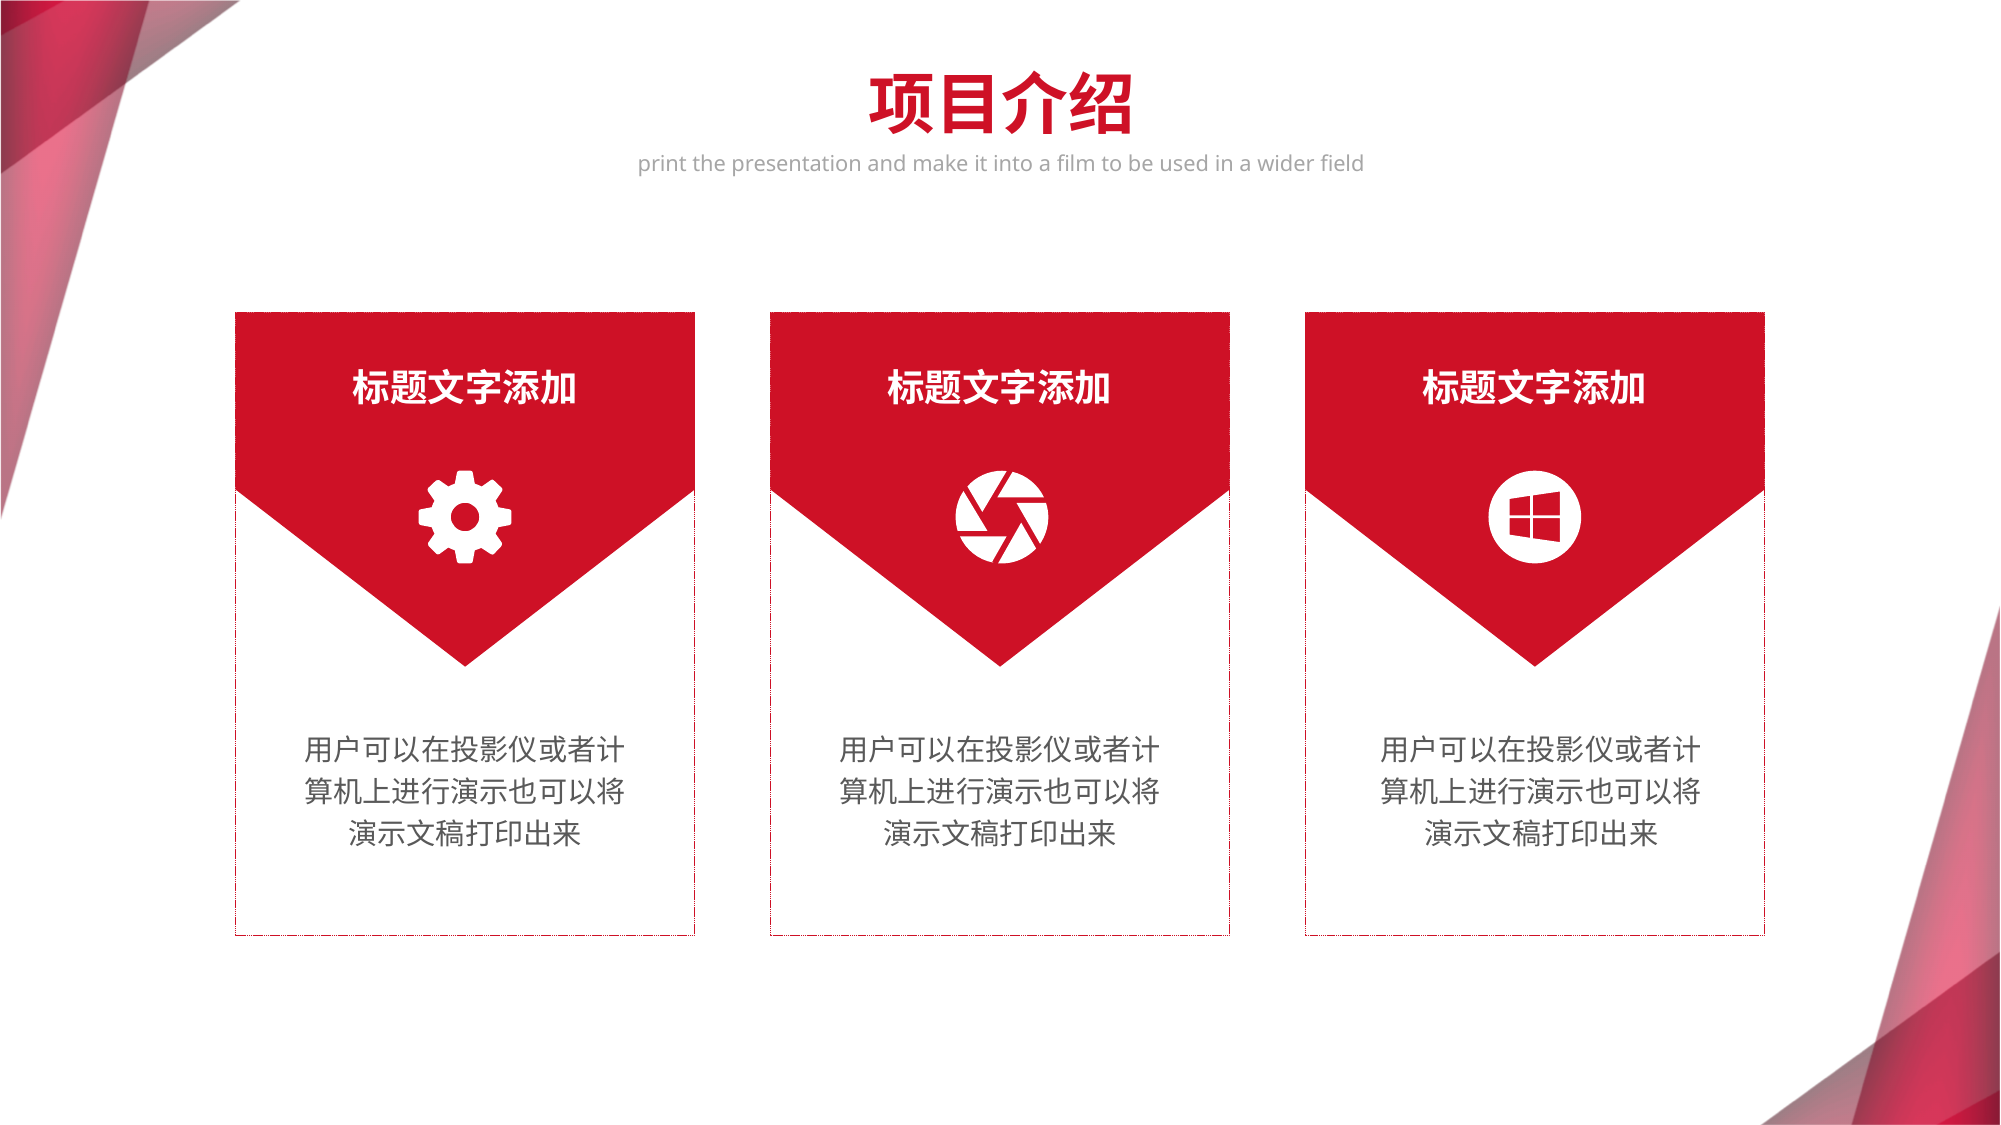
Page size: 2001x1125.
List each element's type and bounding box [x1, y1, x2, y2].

text_box [235, 312, 695, 936]
picture [1, 1, 303, 519]
text_box [544, 54, 1459, 184]
text_box [1305, 312, 1765, 936]
picture [1698, 606, 2000, 1124]
text_box [770, 312, 1230, 936]
